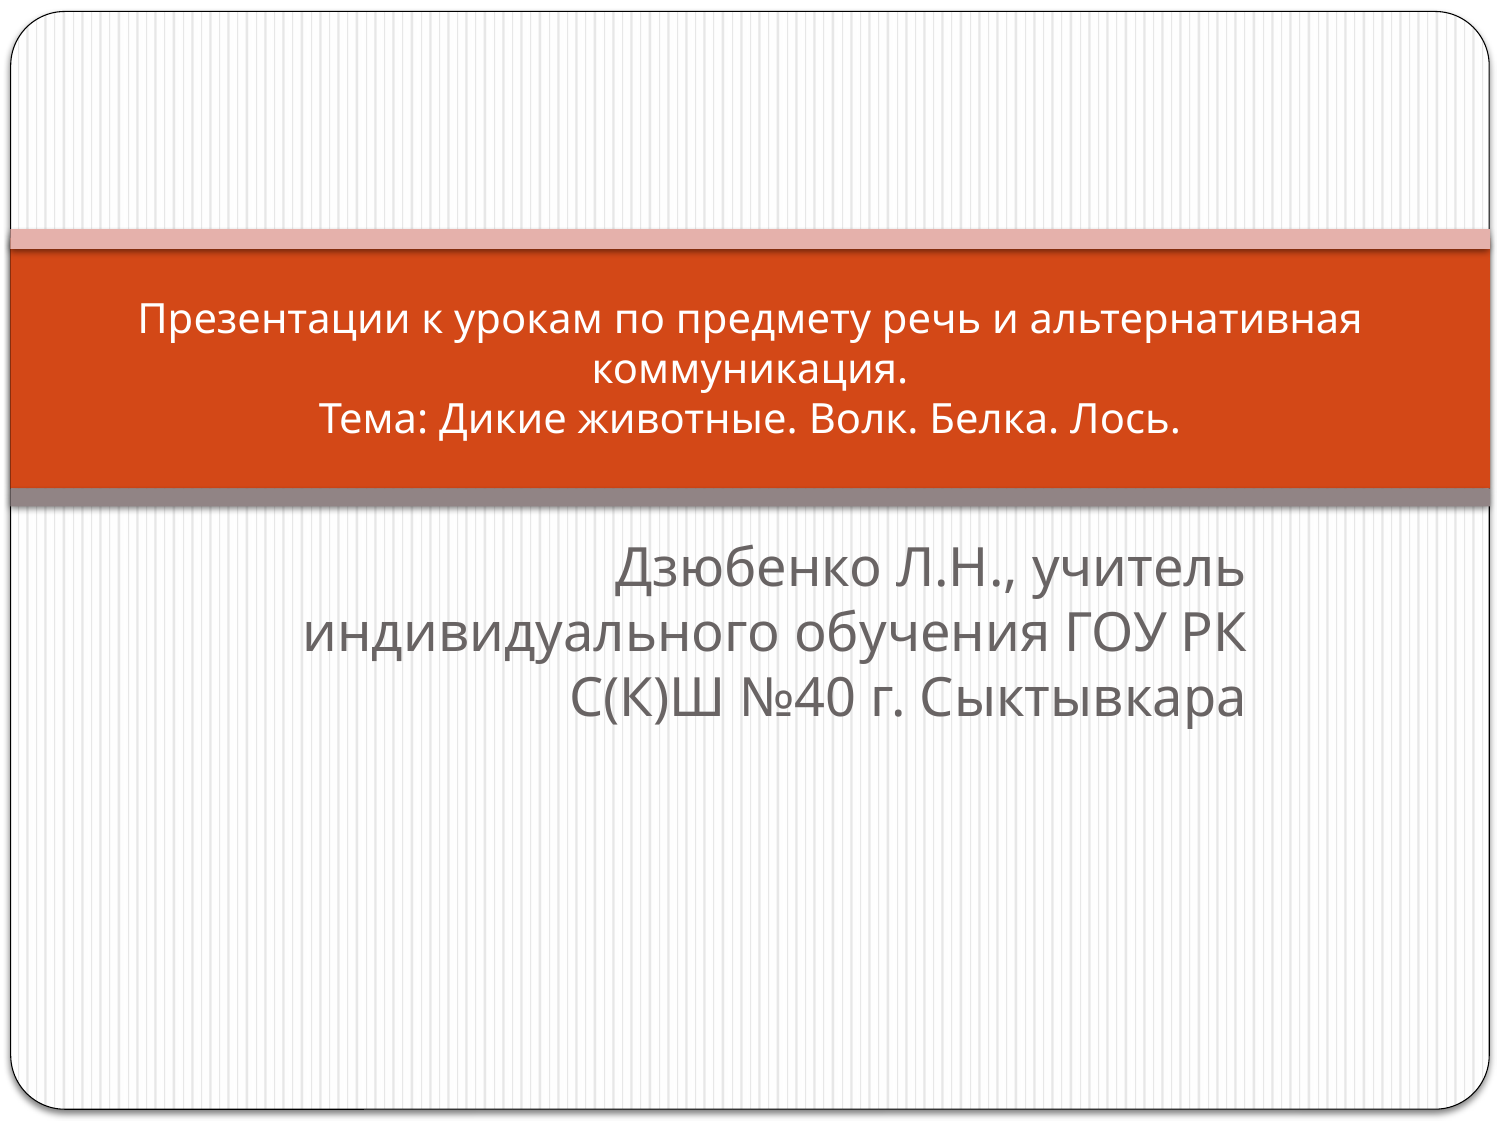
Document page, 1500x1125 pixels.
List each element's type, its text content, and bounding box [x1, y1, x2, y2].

title Презентации к урокам по предмету речь и альтернативная коммуникация. Тема: Дикие животные. Волк. Белка. Лось. [112, 149, 1388, 591]
subtitle Дзюбенко Л.Н., учитель индивидуального обучения ГОУ РК С(К)Ш №40 г. Сыктывкара [212, 591, 1263, 788]
